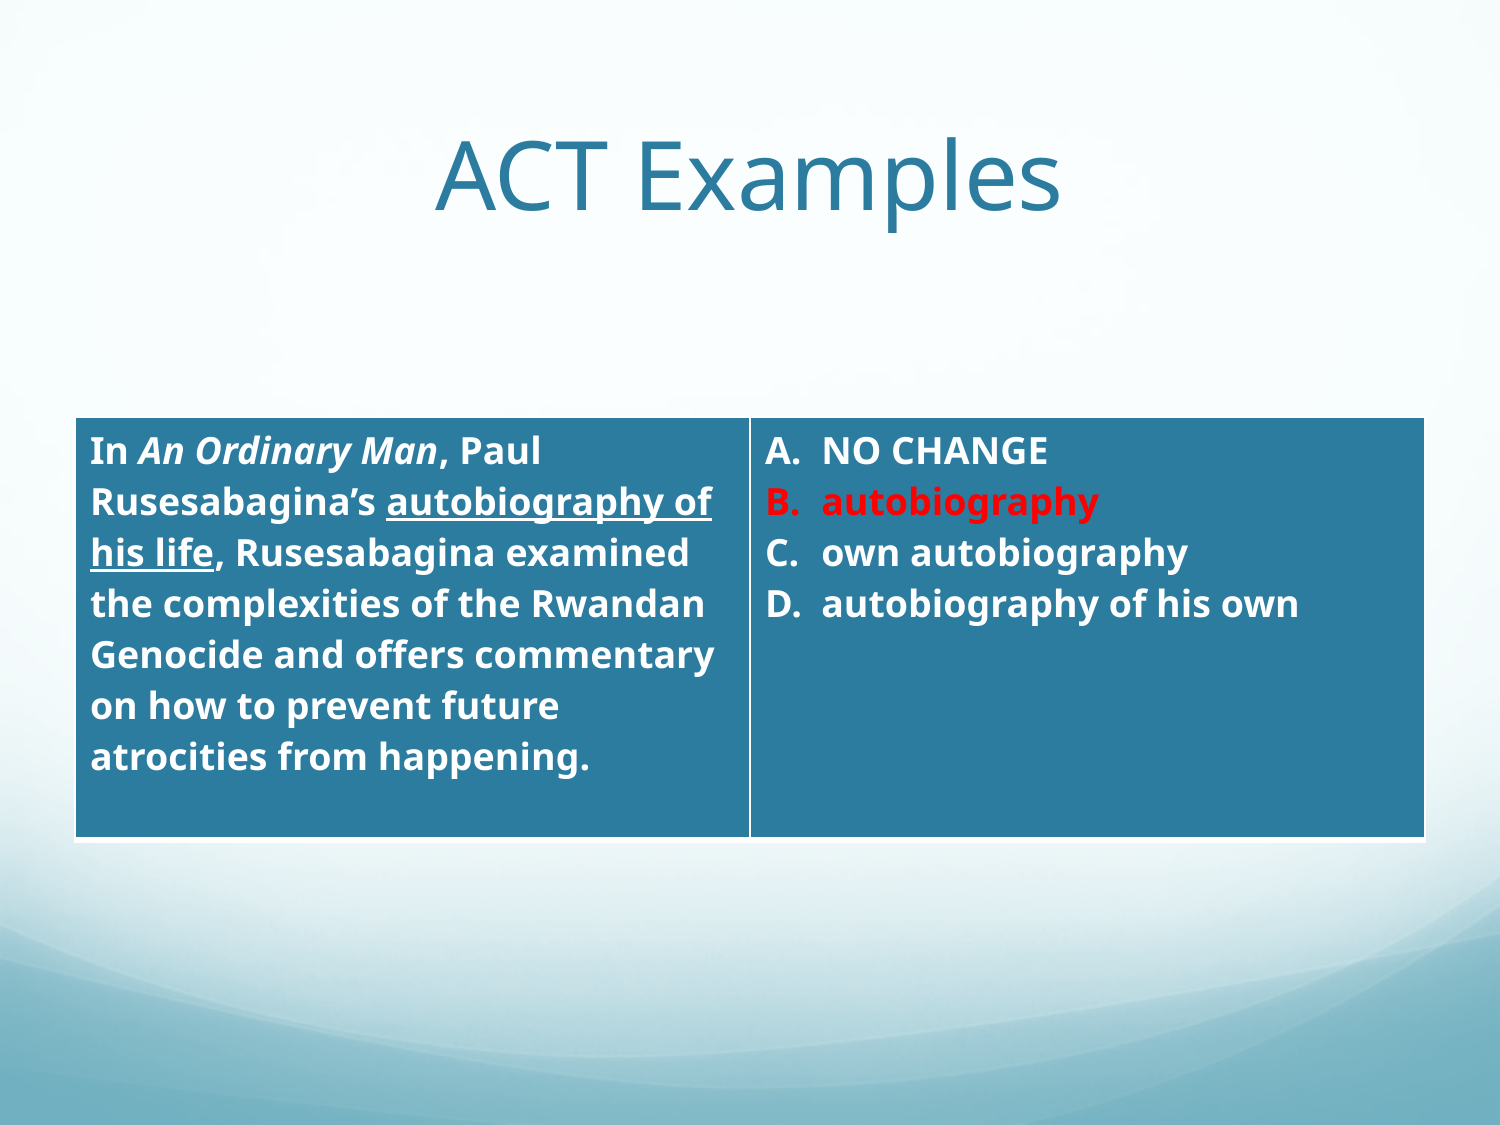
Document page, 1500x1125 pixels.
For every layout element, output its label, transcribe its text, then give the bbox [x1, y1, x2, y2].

table_header In An Ordinary Man, Paul Rusesabagina’s autobiography of his life, Rusesabagina examined the complexities of the Rwandan Genocide and offers commentary on how to prevent future atrocities from happening. [76, 418, 749, 837]
table_header NO CHANGE autobiography own autobiography autobiography of his own [751, 418, 1424, 837]
title ACT Examples [90, 17, 1410, 237]
